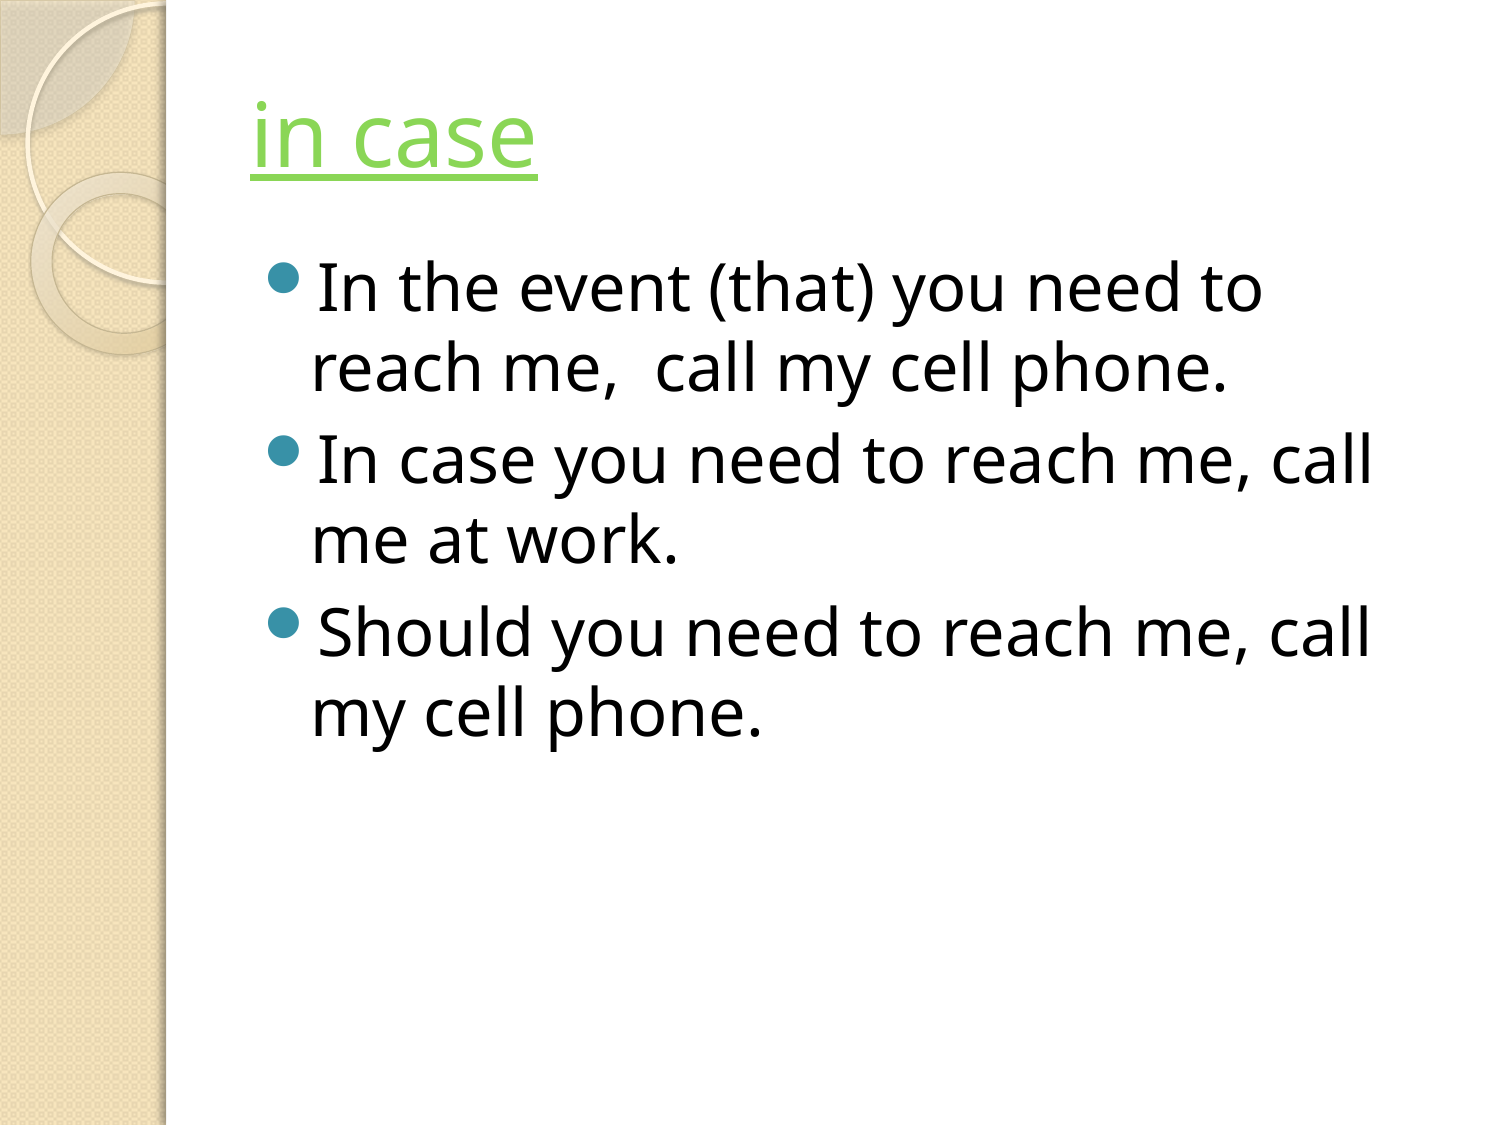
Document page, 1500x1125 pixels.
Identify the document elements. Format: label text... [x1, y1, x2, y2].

list In the event (that) you need to reach me, call my cell phone. In case you need to reach me, call me at work. Should you need to reach me, call my cell phone. [235, 237, 1466, 1025]
title in case [235, 45, 1466, 233]
